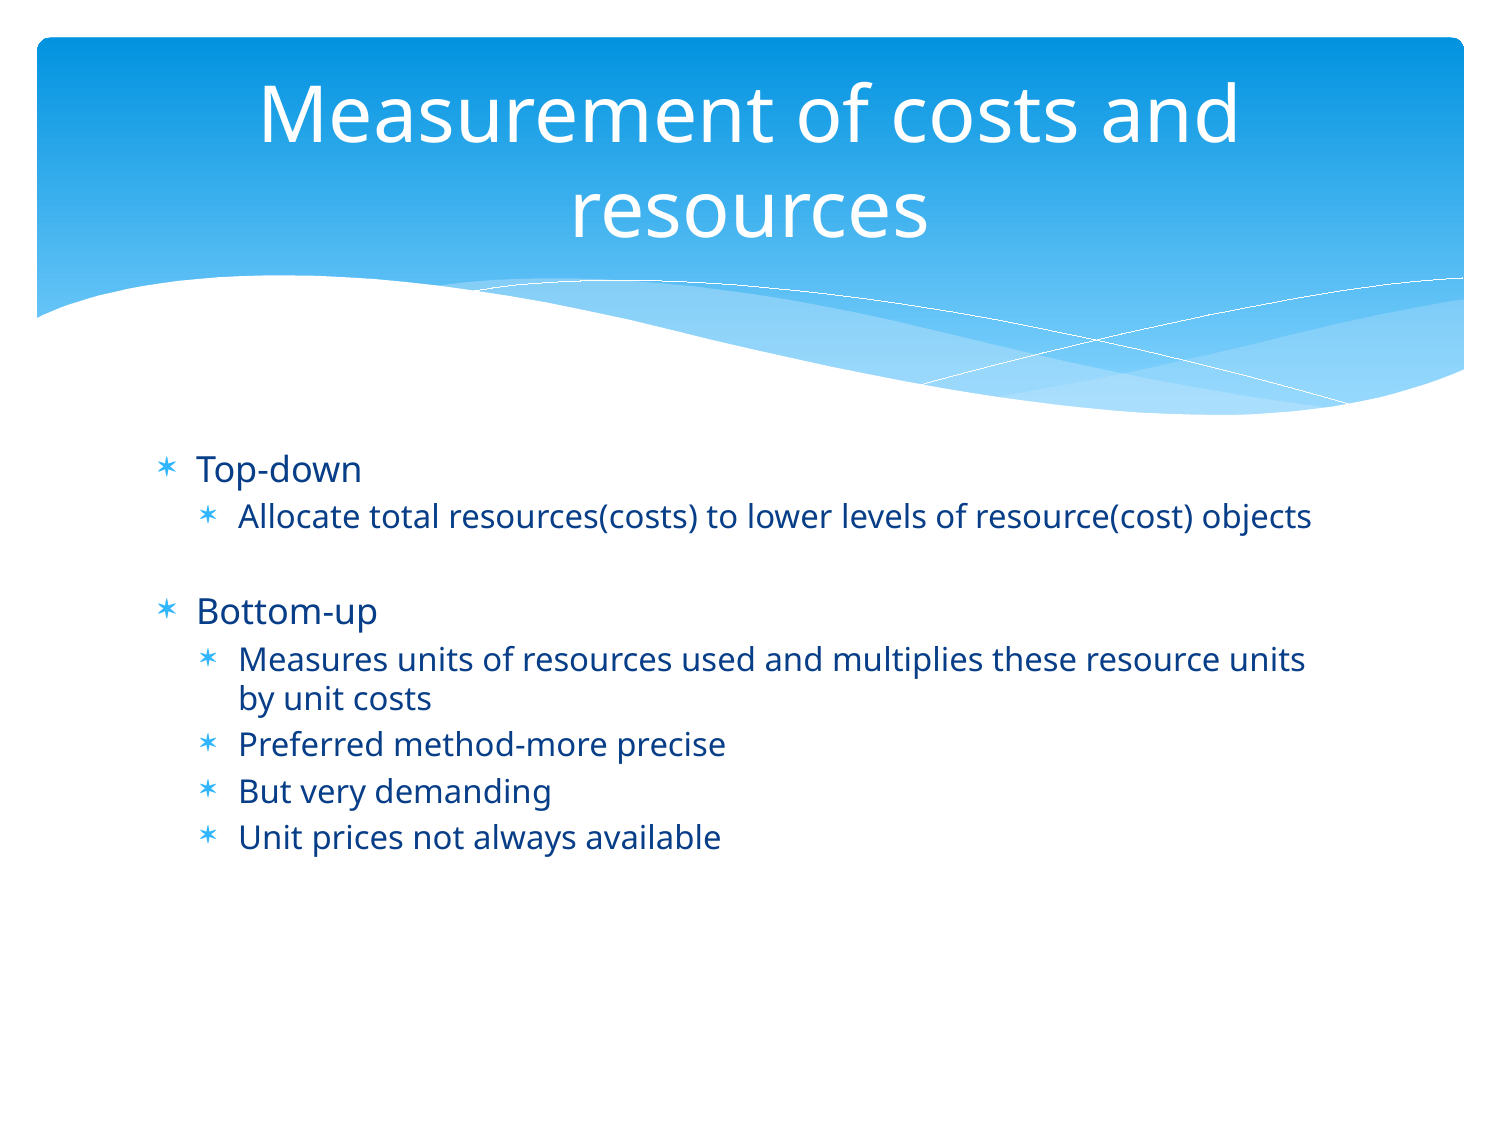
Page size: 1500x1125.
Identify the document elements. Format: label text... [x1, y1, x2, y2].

title Measurement of costs and resources [75, 55, 1425, 261]
list Top-down Allocate total resources(costs) to lower levels of resource(cost) objects Bottom-up Measures units of resources used and multiplies these resource units by unit costs Preferred method-more precise But very demanding Unit prices not always available [143, 438, 1359, 1005]
